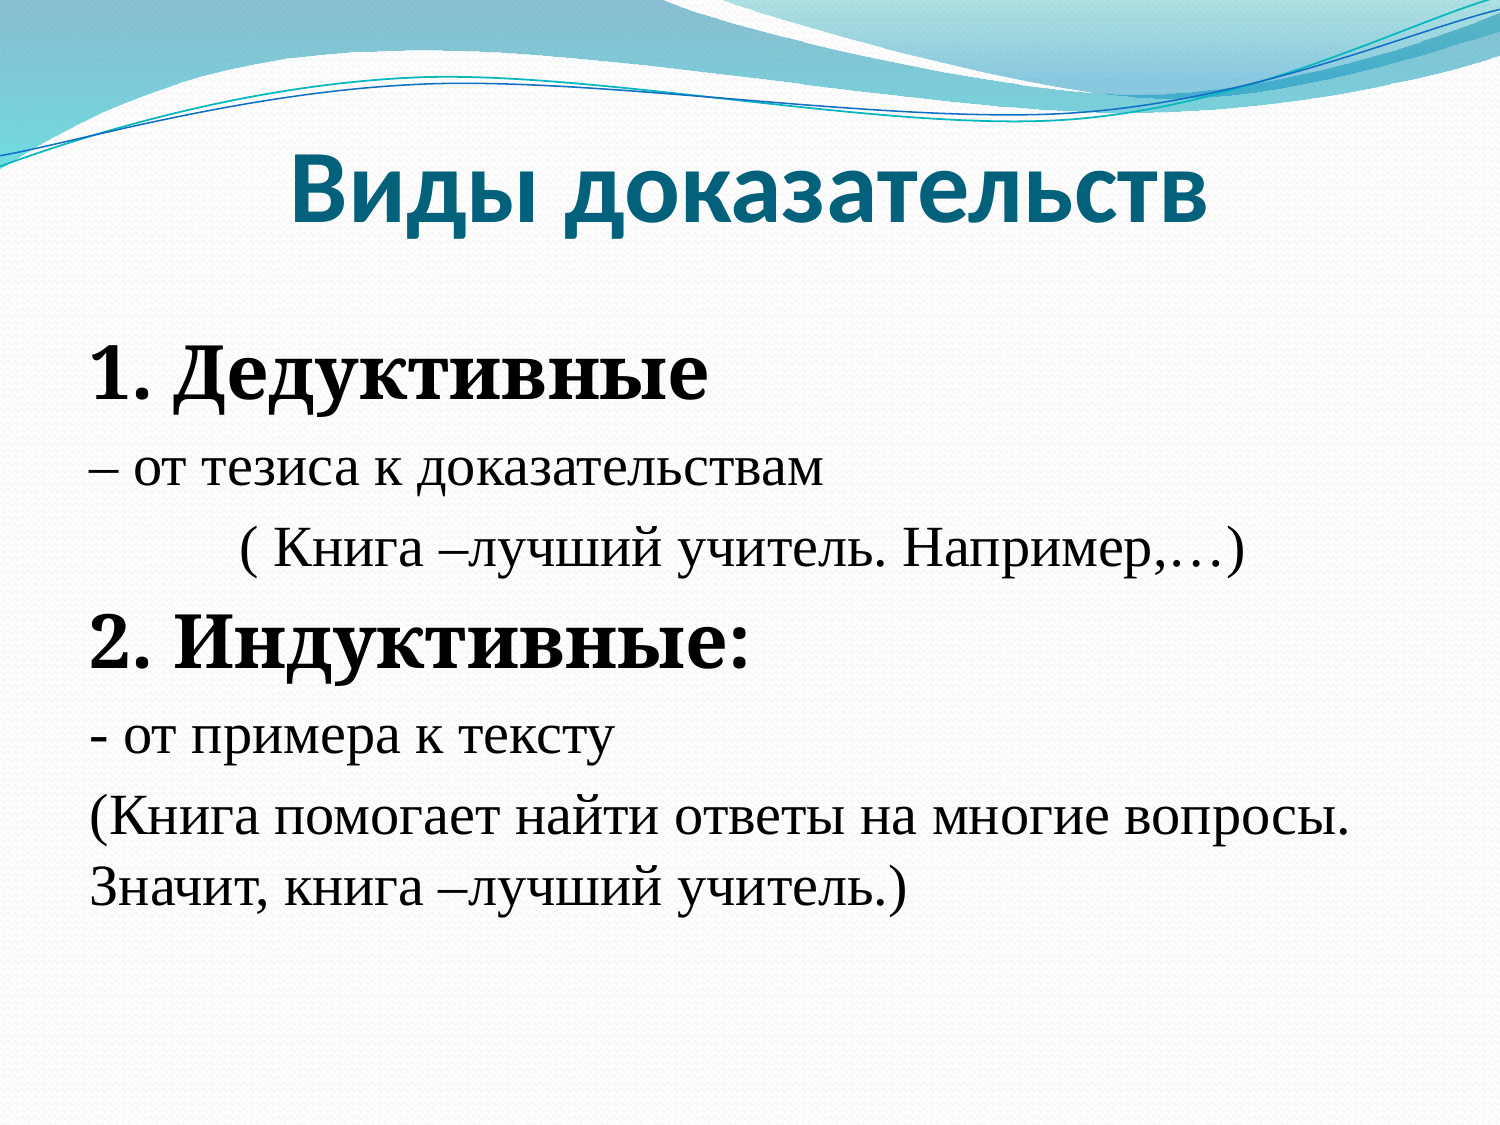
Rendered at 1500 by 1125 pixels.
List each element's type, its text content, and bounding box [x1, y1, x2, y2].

title Виды доказательств [75, 90, 1425, 244]
list 1. Дедуктивные – от тезиса к доказательствам ( Книга –лучший учитель. Например,…) 2. Индуктивные: - от примера к тексту (Книга помогает найти ответы на многие вопросы. Значит, книга –лучший учитель.) [75, 317, 1425, 1038]
